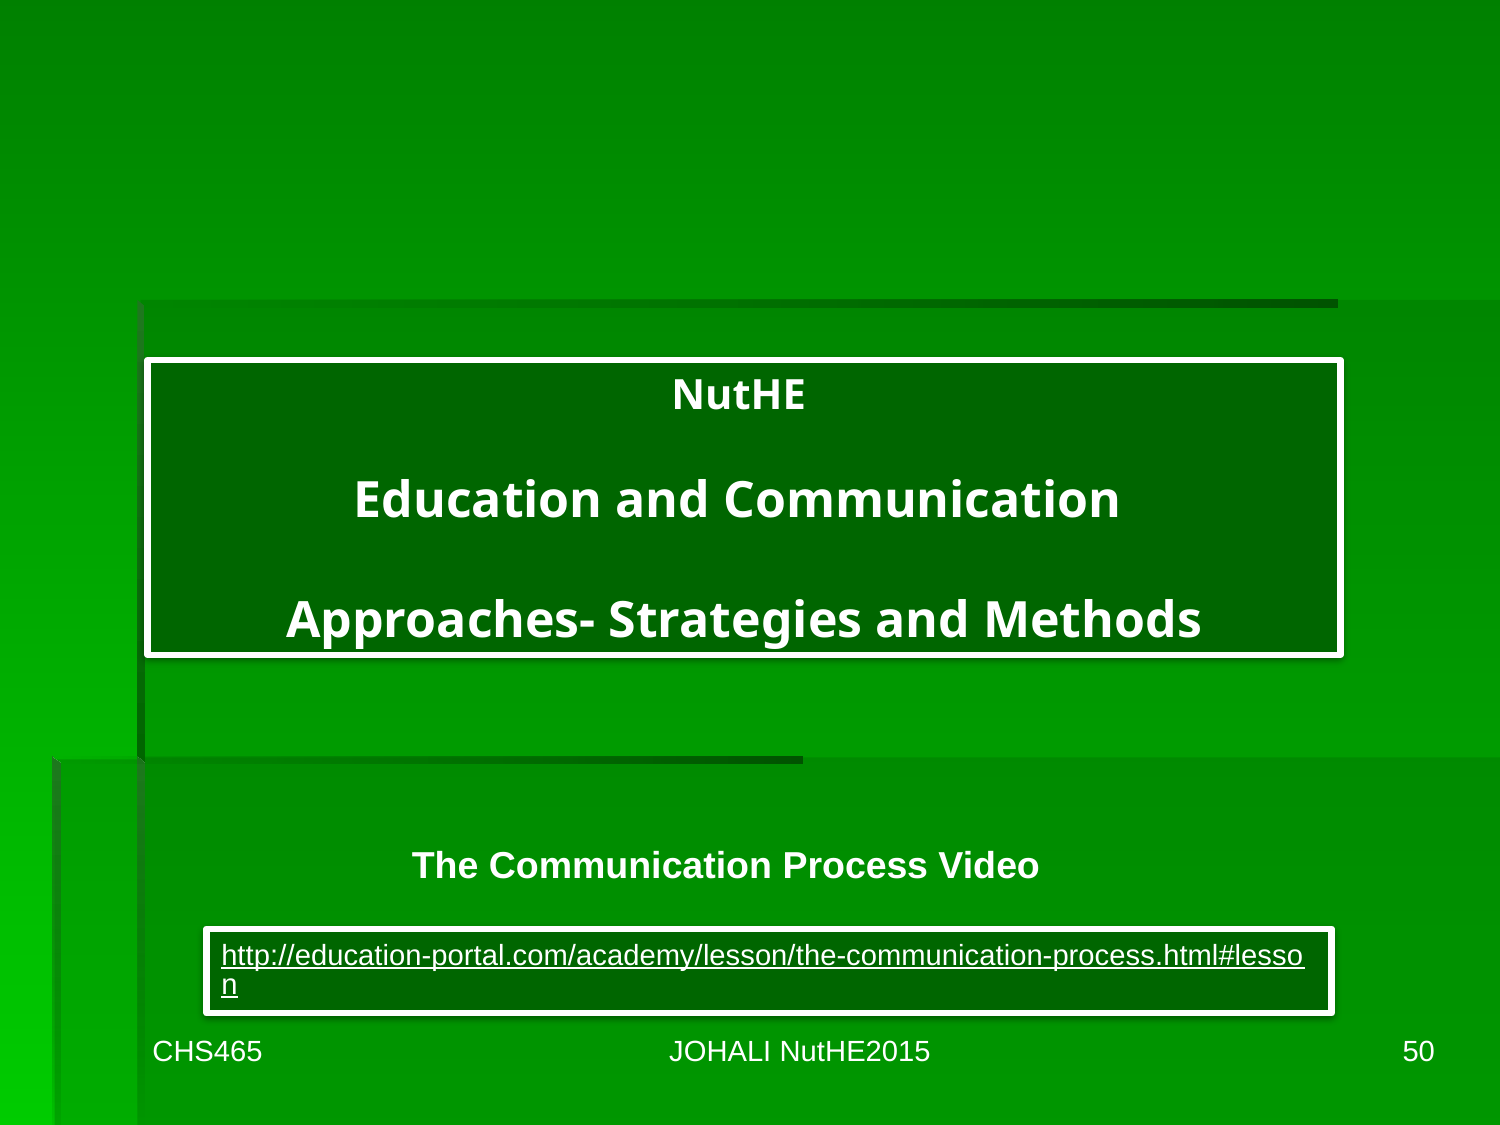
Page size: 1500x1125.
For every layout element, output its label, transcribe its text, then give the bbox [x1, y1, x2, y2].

text_box http://education-portal.com/academy/lesson/the-communication-process.html#lesson [203, 926, 1335, 1016]
slide_number 50 [1137, 1024, 1451, 1103]
slide_number CHS465 [137, 1024, 450, 1103]
text_box The Communication Process Video [386, 834, 1056, 894]
footer JOHALI NutHE2015 [562, 1024, 1038, 1103]
text_box NutHE Education and Communication Approaches- Strategies and Methods [144, 357, 1344, 658]
